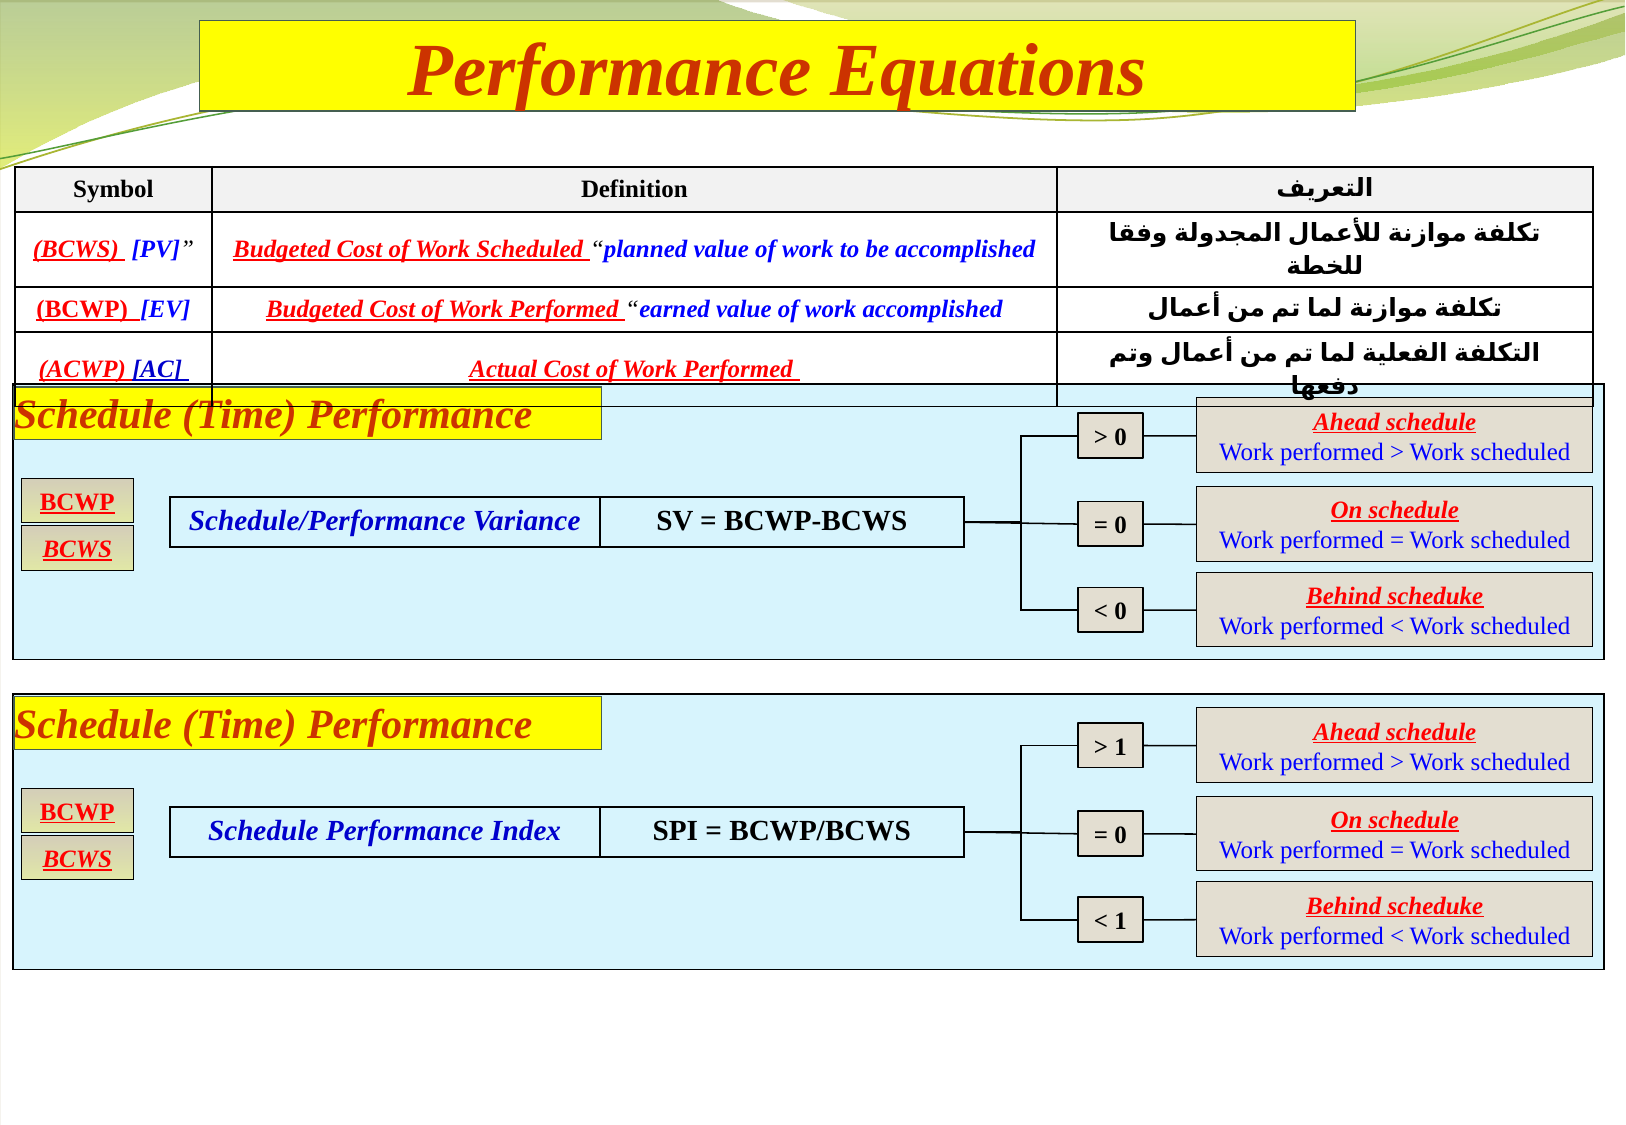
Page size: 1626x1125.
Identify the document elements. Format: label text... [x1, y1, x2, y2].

table_header Symbol [16, 168, 211, 211]
table_cell (BCWS) [PV]” [16, 213, 211, 286]
table_header Definition [213, 168, 1056, 211]
table_cell (BCWP) [EV] [16, 288, 211, 331]
table_cell تكلفة موازنة للأعمال المجدولة وفقا للخطة [1058, 213, 1592, 286]
table_cell Budgeted Cost of Work Performed “earned value of work accomplished [213, 288, 1056, 331]
table_cell Budgeted Cost of Work Scheduled “planned value of work to be accomplished [213, 213, 1056, 286]
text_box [12, 384, 1605, 660]
table_cell تكلفة موازنة لما تم من أعمال [1058, 288, 1592, 331]
table_cell التكلفة الفعلية لما تم من أعمال وتم دفعها [1058, 333, 1592, 384]
text_box Performance Equations [199, 20, 1356, 111]
table_cell (ACWP) [AC] [16, 333, 211, 384]
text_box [12, 693, 1605, 970]
table_header التعريف [1058, 168, 1592, 211]
table_cell Actual Cost of Work Performed [213, 333, 1056, 384]
